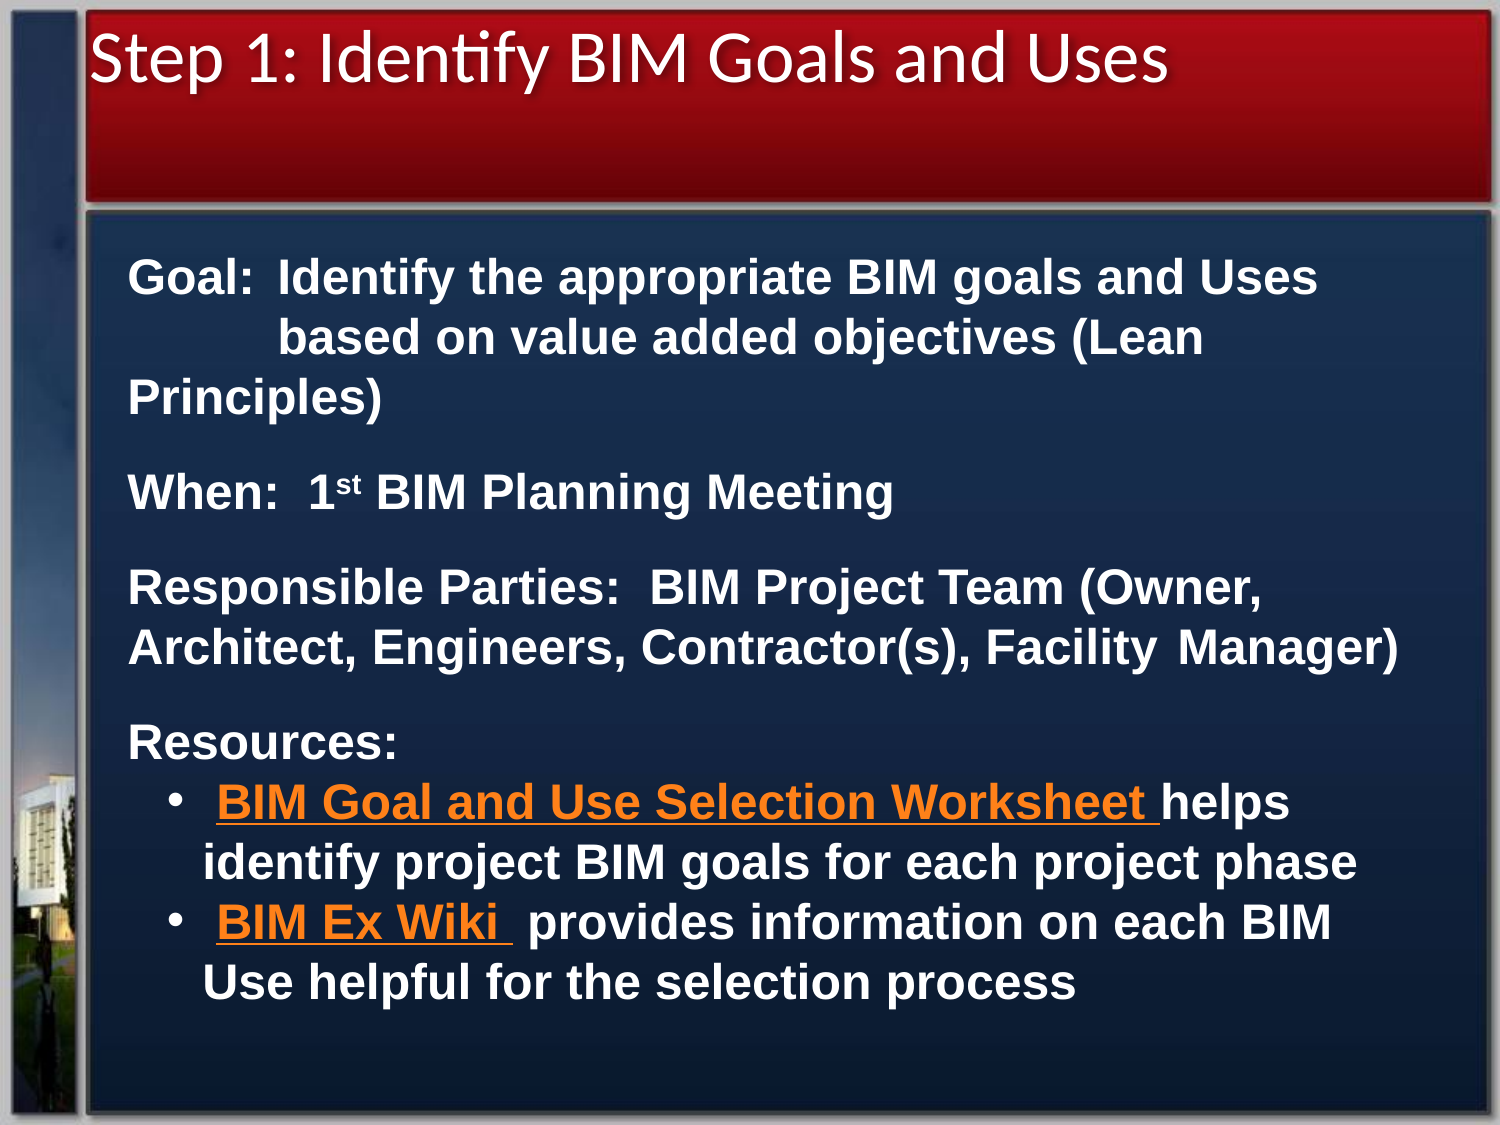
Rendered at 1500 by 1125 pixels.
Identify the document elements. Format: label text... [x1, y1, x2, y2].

picture [0, 0, 1500, 1125]
text_box Goal: Identify the appropriate BIM goals and Uses based on value added objectives (Lean Principles) When: 1st BIM Planning Meeting Responsible Parties: BIM Project Team (Owner, Architect, Engineers, Contractor(s), Facility Manager) Resources: BIM Goal and Use Selection Worksheet helps identify project BIM goals for each project phase BIM Ex Wiki provides information on each BIM Use helpful for the selection process [112, 237, 1463, 1018]
text_box Step 1: Identify BIM Goals and Uses [74, 0, 1500, 105]
